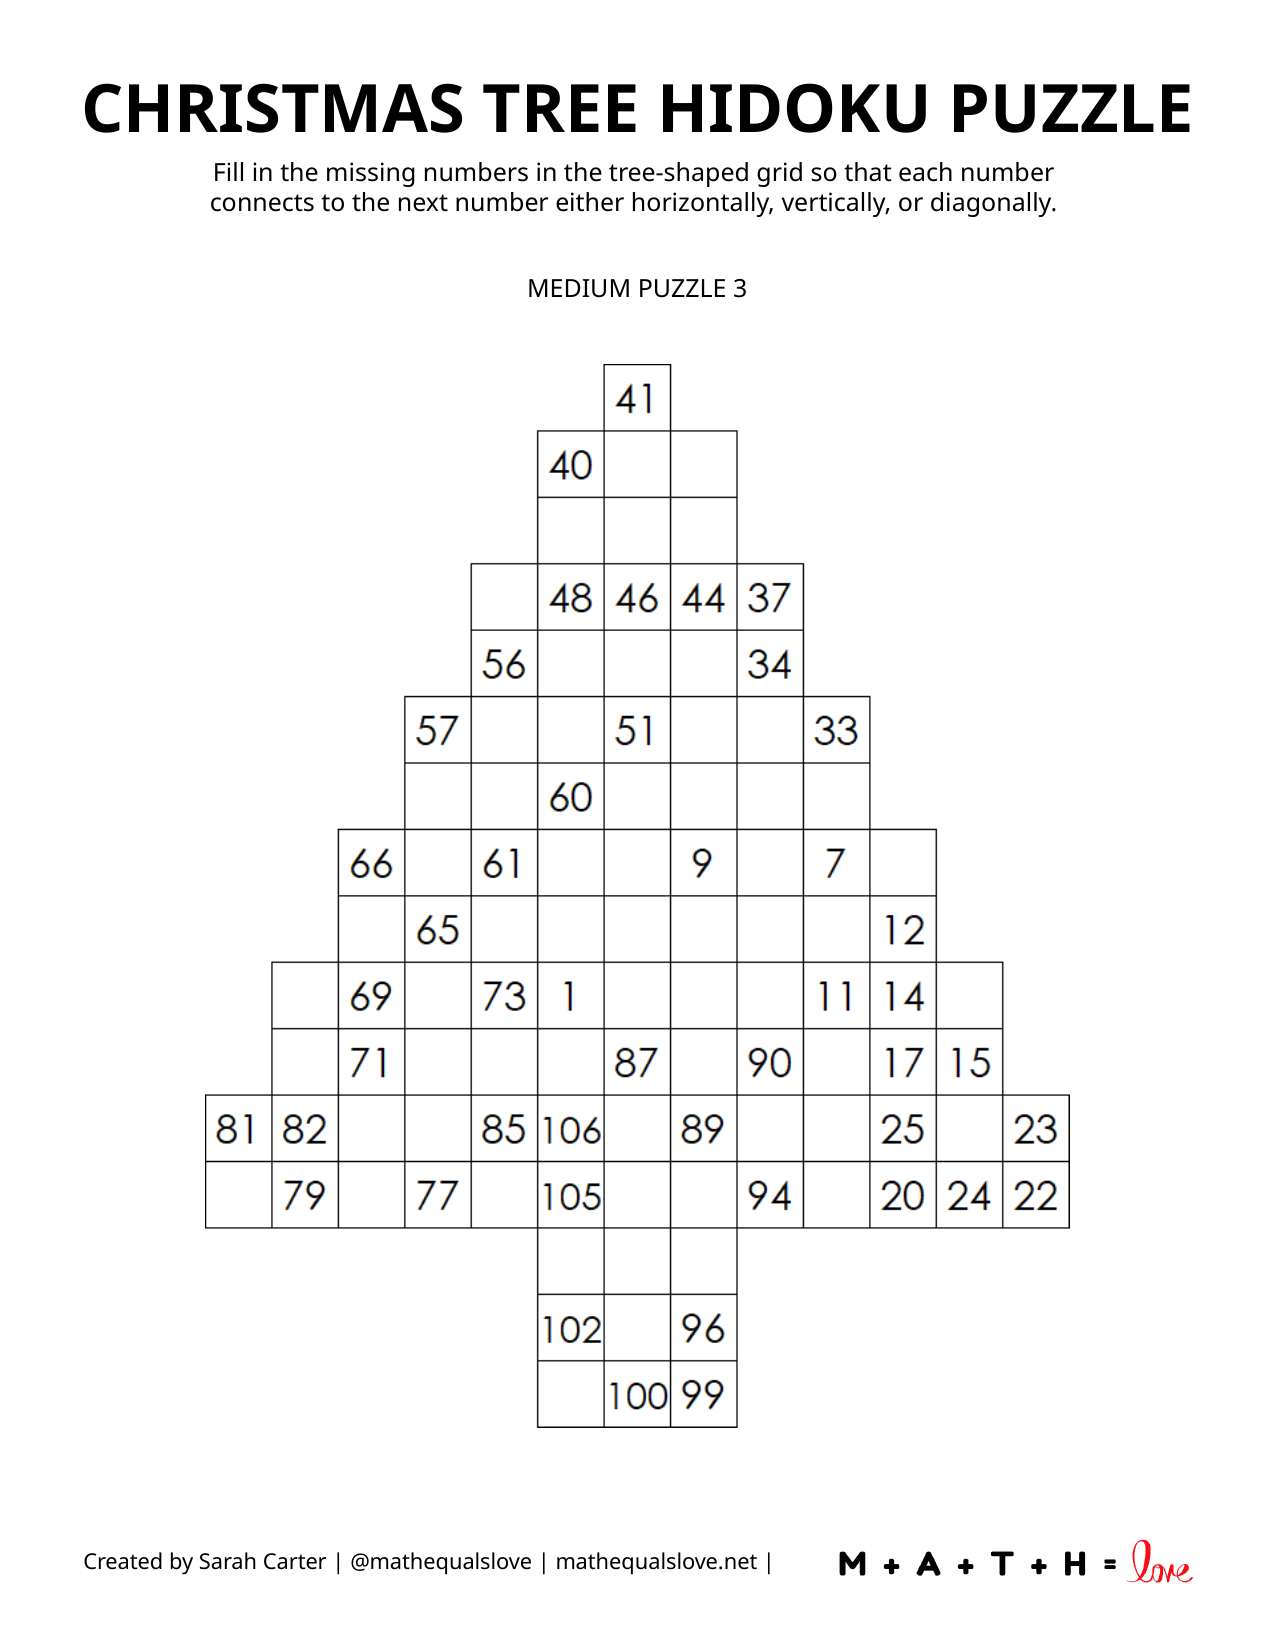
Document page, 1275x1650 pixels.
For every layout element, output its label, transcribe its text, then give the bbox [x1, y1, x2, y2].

picture [826, 1536, 1203, 1588]
text_box MEDIUM PUZZLE 3 [205, 272, 1070, 324]
text_box CHRISTMAS TREE HIDOKU PUZZLE [66, 58, 1211, 148]
picture [204, 364, 1071, 1429]
text_box Fill in the missing numbers in the tree-shaped grid so that each number connects to the next number either horizontally, vertically, or diagonally. [0, 148, 1275, 224]
text_box Created by Sarah Carter | @mathequalslove | mathequalslove.net | [68, 1540, 826, 1582]
